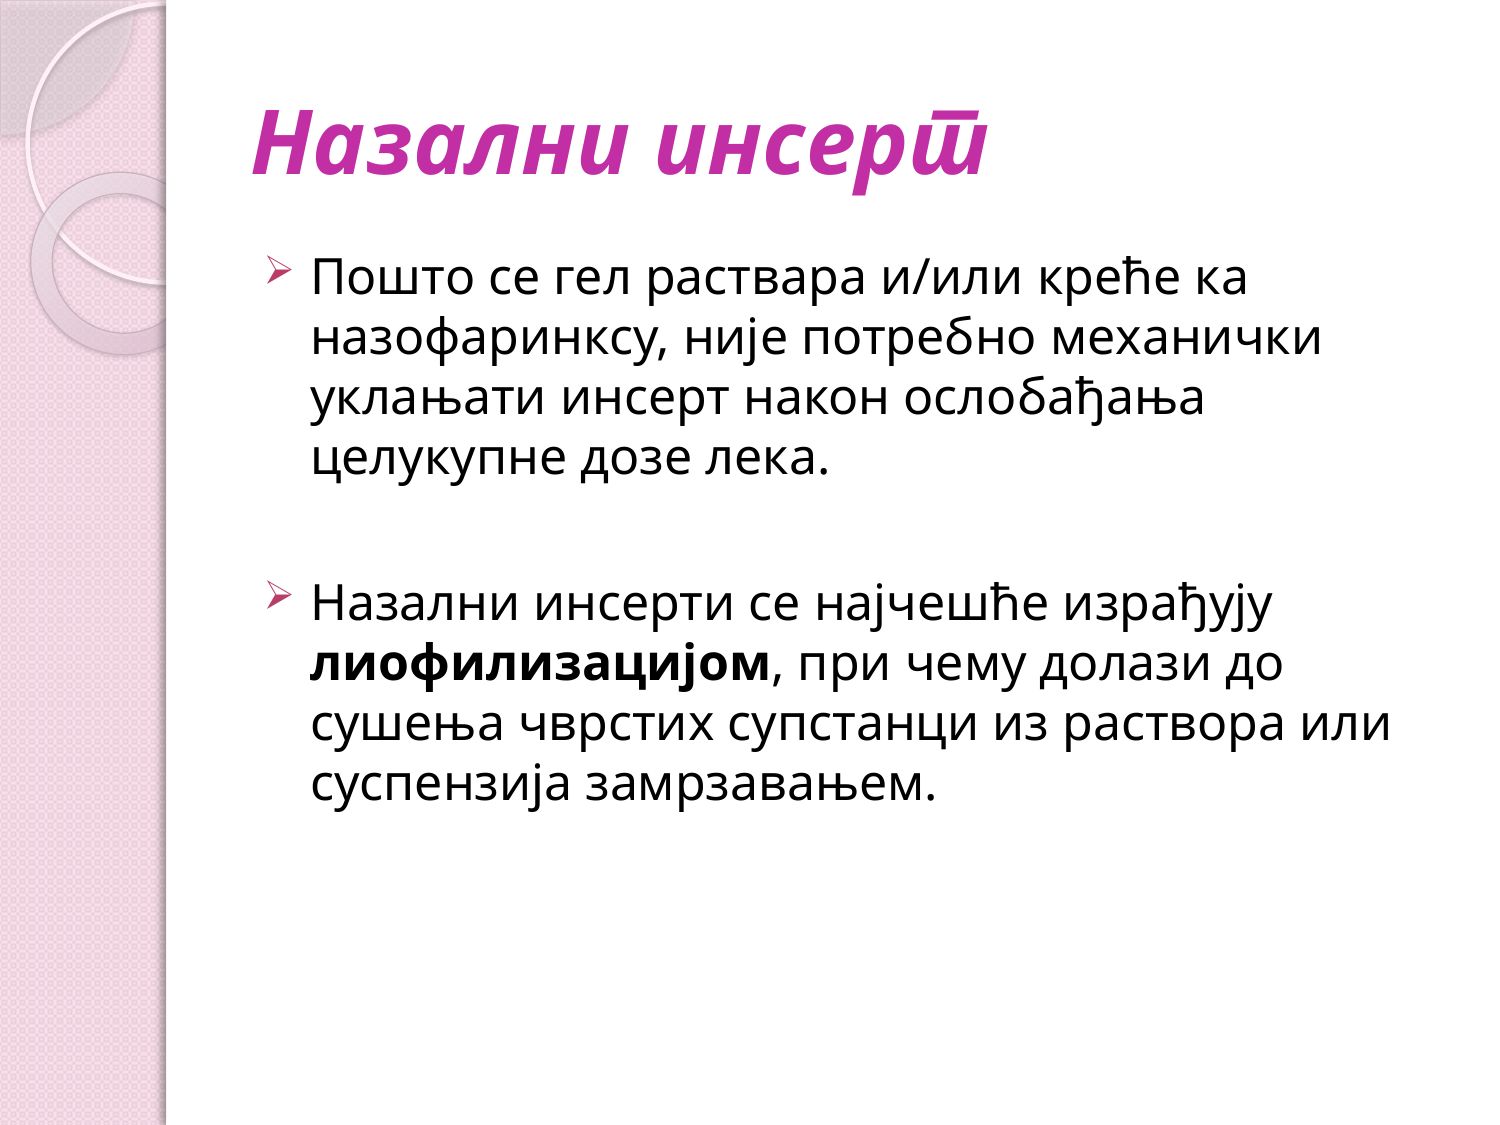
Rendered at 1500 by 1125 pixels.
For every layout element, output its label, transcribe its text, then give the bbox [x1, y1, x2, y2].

title Назални инсерт [235, 45, 1466, 233]
list Пошто се гел раствара и/или креће ка назофаринксу, није потребно механички уклањати инсерт након ослобађања целукупне дозе лека. Назални инсерти се најчешће израђују лиофилизацијом, при чему долази до сушења чврстих супстанци из раствора или суспензија замрзавањем. [235, 237, 1466, 1025]
